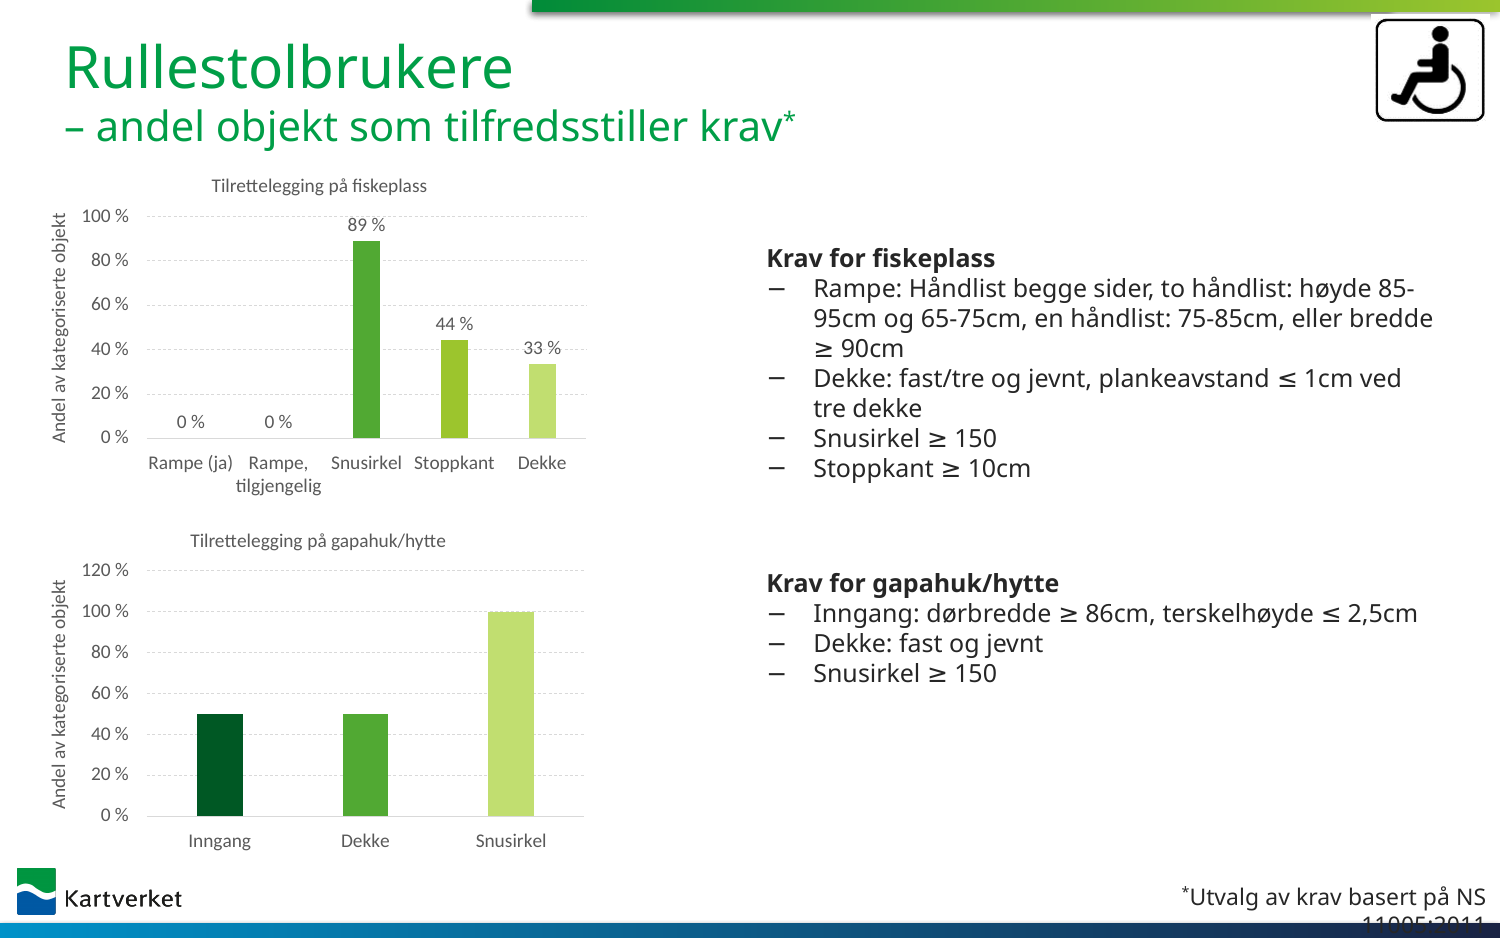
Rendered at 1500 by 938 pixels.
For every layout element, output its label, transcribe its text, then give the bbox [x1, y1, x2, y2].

picture [1371, 13, 1491, 127]
picture [41, 166, 598, 505]
text_box Rullestolbrukere – andel objekt som tilfredsstiller krav* [49, 29, 1431, 158]
picture [41, 520, 596, 859]
text_box Krav for gapahuk/hytte Inngang: dørbredde ≥ 86cm, terskelhøyde ≤ 2,5cm Dekke: fast og jevnt Snusirkel ≥ 150 [751, 560, 1452, 695]
text_box Krav for fiskeplass Rampe: Håndlist begge sider, to håndlist: høyde 85-95cm og 65-75cm, en håndlist: 75-85cm, eller bredde ≥ 90cm Dekke: fast/tre og jevnt, plankeavstand ≤ 1cm ved tre dekke Snusirkel ≥ 150 Stoppkant ≥ 10cm [751, 235, 1452, 490]
text_box *Utvalg av krav basert på NS 11005:2011 [1068, 873, 1500, 938]
